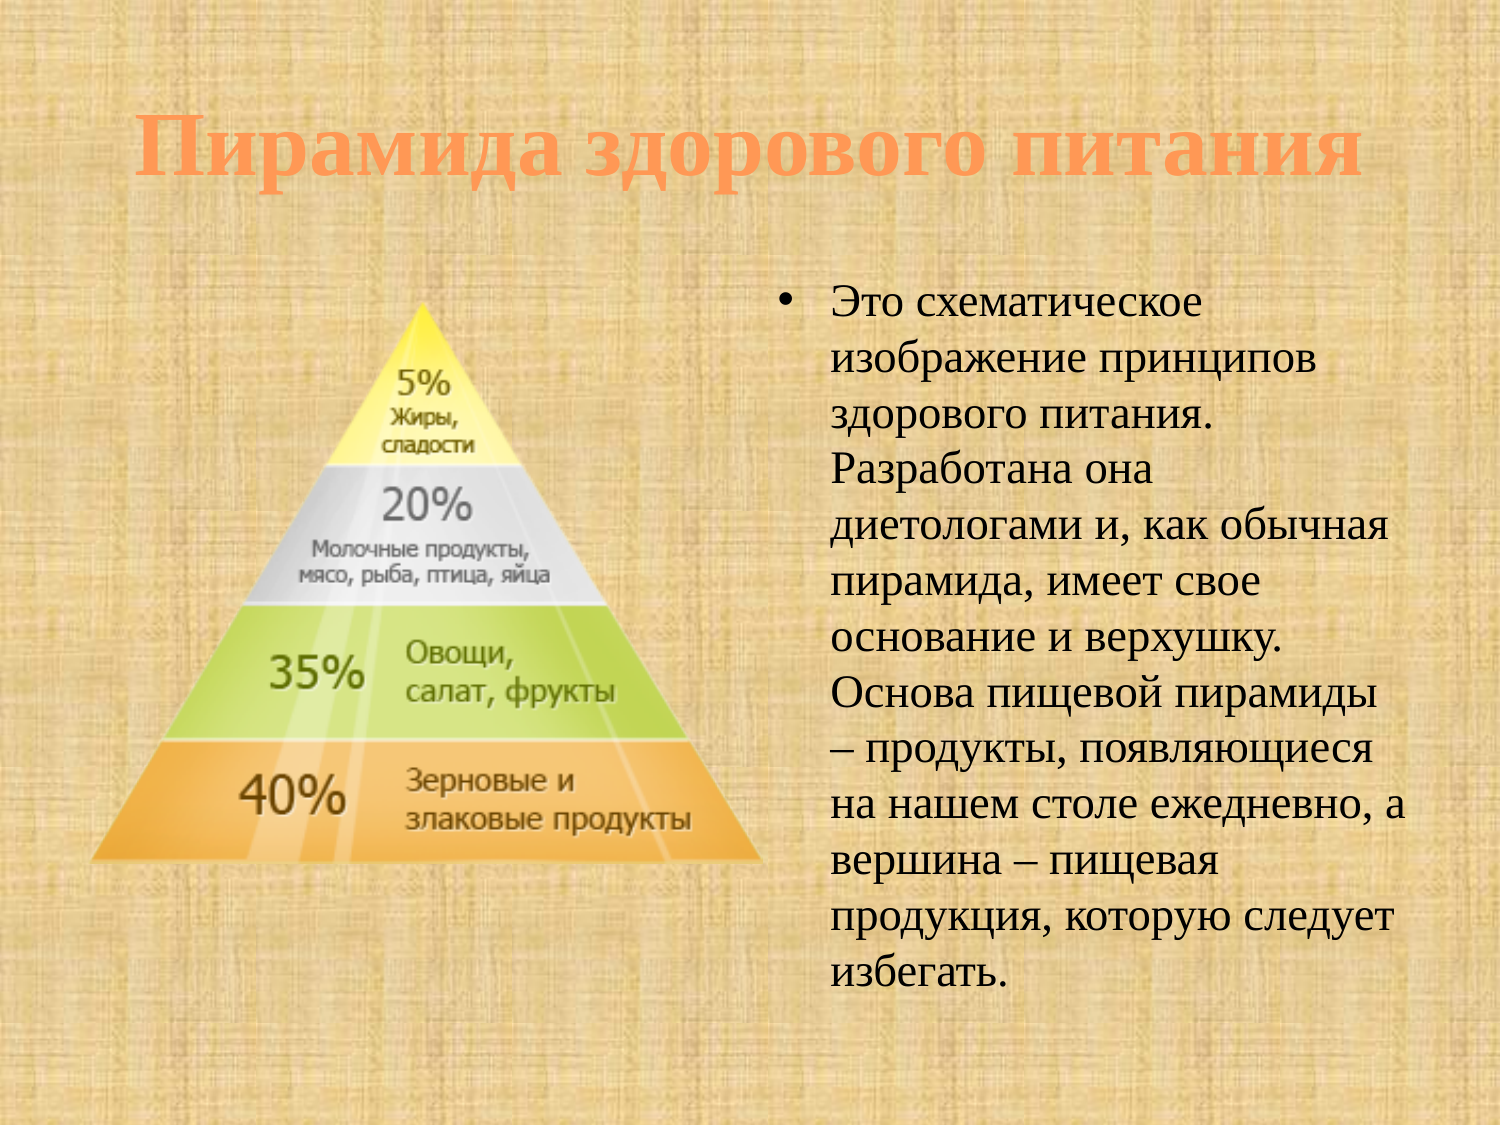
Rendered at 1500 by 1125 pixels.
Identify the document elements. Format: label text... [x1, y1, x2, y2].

title Пирамида здорового питания [75, 45, 1425, 233]
list Это схематическое изображение принципов здорового питания. Разработана она диетологами и, как обычная пирамида, имеет свое основание и верхушку. Основа пищевой пирамиды – продукты, появляющиеся на нашем столе ежедневно, а вершина – пищевая продукция, которую следует избегать. [762, 262, 1425, 1005]
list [88, 302, 763, 864]
picture [0, 0, 1500, 1125]
